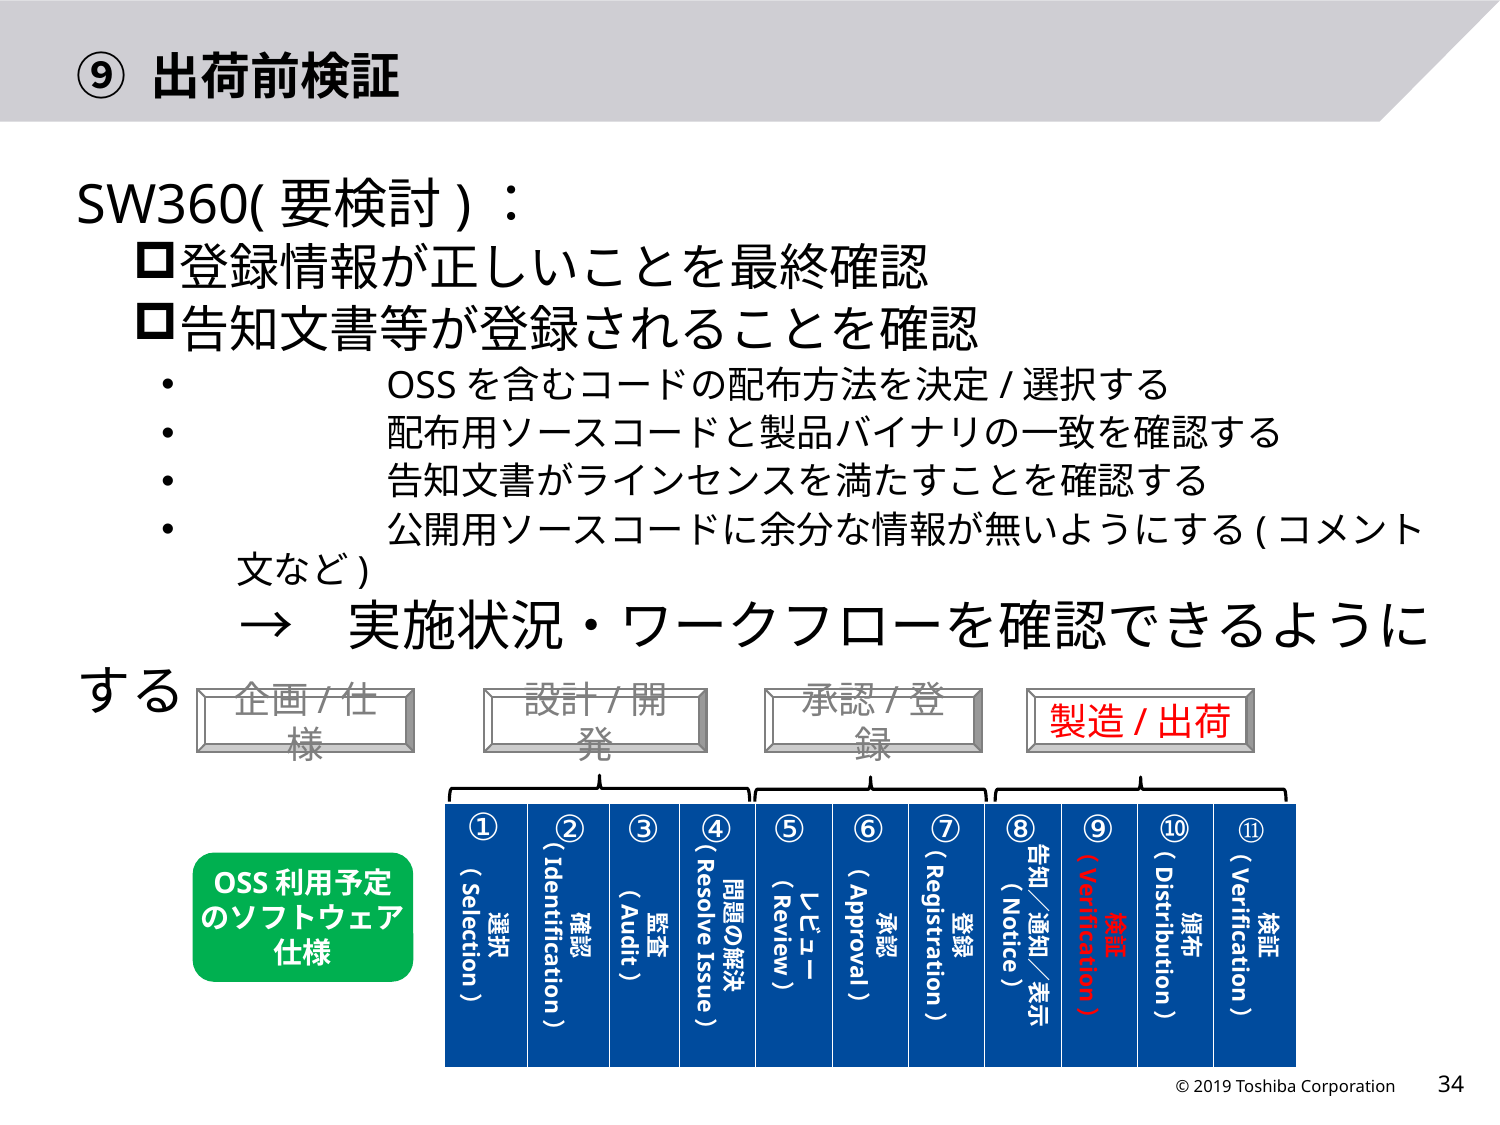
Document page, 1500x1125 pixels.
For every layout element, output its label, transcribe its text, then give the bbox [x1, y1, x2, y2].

text_box ⑪ [1222, 797, 1281, 857]
text_box 問題の解決 （Resolve Issue） [679, 803, 755, 1068]
text_box 製造/出荷 [1026, 688, 1256, 753]
text_box [449, 775, 750, 802]
text_box 企画/仕様 [196, 688, 415, 753]
text_box ⑤ [757, 802, 822, 857]
text_box ⑦ [913, 802, 978, 857]
text_box 告知／通知／表示 （Notice） [984, 803, 1061, 1068]
text_box OSS利用予定のソフトウェア仕様 [192, 852, 414, 982]
text_box ⑥ [201, 690, 410, 696]
text_box ③ [611, 797, 675, 857]
text_box 選択 （Selection） [444, 803, 528, 1068]
text_box 検証 （Verification） [1061, 803, 1137, 1068]
text_box ④ [684, 797, 748, 857]
text_box ⑥ [836, 802, 901, 857]
text_box ⑨ [1066, 797, 1130, 857]
text_box ③ [488, 690, 703, 696]
text_box ⑤ [1031, 690, 1251, 696]
text_box 承認 （Approval） [832, 803, 908, 1068]
text_box 頒布 （Distribution） [1137, 803, 1213, 1068]
text_box 検証 （Verification） [1213, 803, 1297, 1068]
text_box ⑩ [1143, 797, 1207, 857]
text_box 監査 （Audit） [610, 803, 679, 1068]
text_box [754, 776, 987, 802]
text_box レビュー （Review） [755, 803, 832, 1068]
title ⑨ 出荷前検証 [0, 0, 1500, 123]
list SW360(要検討)： 登録情報が正しいことを最終確認 告知文書等が登録されることを確認 OSSを含むコードの配布方法を決定/選択する 配布用ソースコードと製品バイナリの一致を確認する 告知文書がラインセンスを満たすことを確認する 公開用ソースコードに余分な情報が無いようにする(コメント文など) → 実施状況・ワークフローを確認できるようにする [76, 162, 1450, 243]
text_box ⑧ [989, 797, 1053, 857]
text_box 登録 （Registration） [908, 803, 984, 1068]
text_box 設計/開発 [483, 688, 708, 753]
text_box 確認 （Identification） [528, 803, 610, 1068]
text_box ④ [769, 690, 978, 696]
text_box 承認/登録 [764, 688, 983, 753]
text_box [995, 776, 1287, 802]
text_box ② [538, 797, 602, 857]
text_box ① [451, 795, 516, 856]
